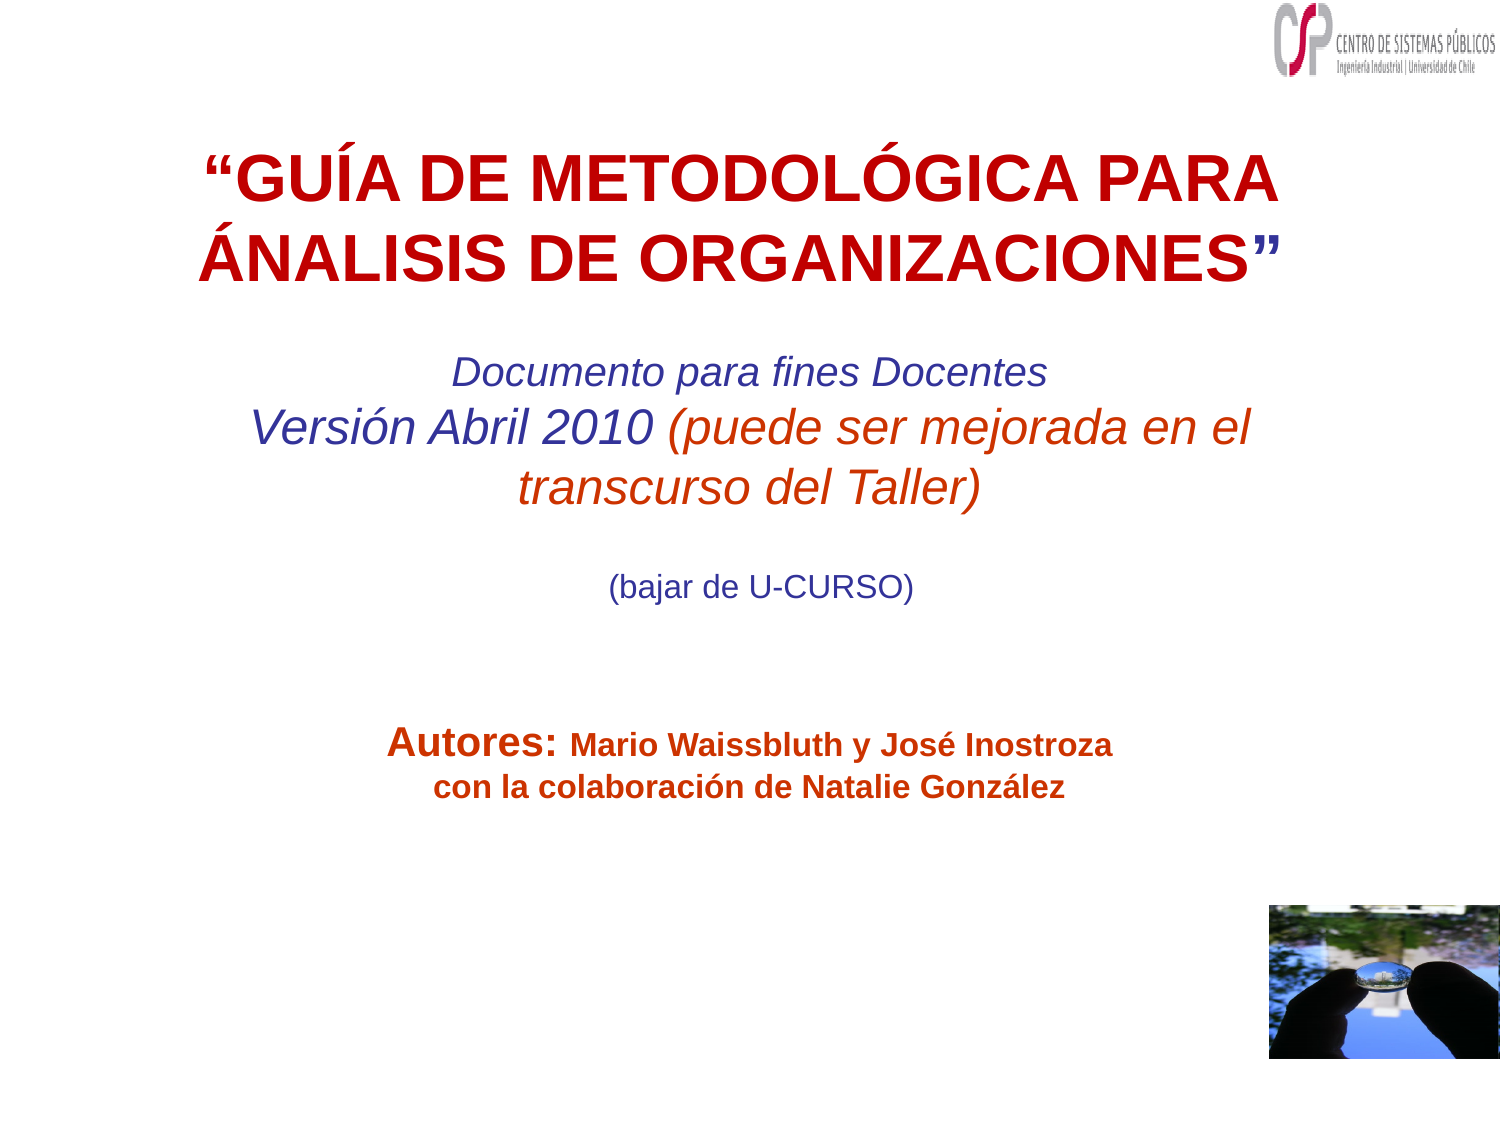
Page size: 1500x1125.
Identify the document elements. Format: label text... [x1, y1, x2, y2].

title “GUÍA DE METODOLÓGICA PARA ÁNALISIS DE ORGANIZACIONES” Documento para fines Docentes Versión Abril 2010 (puede ser mejorada en el transcurso del Taller) (bajar de U-CURSO) Autores: Mario Waissbluth y José Inostroza con la colaboración de Natalie González [112, 349, 1388, 591]
picture [1269, 904, 1500, 1059]
picture [1269, 0, 1500, 82]
